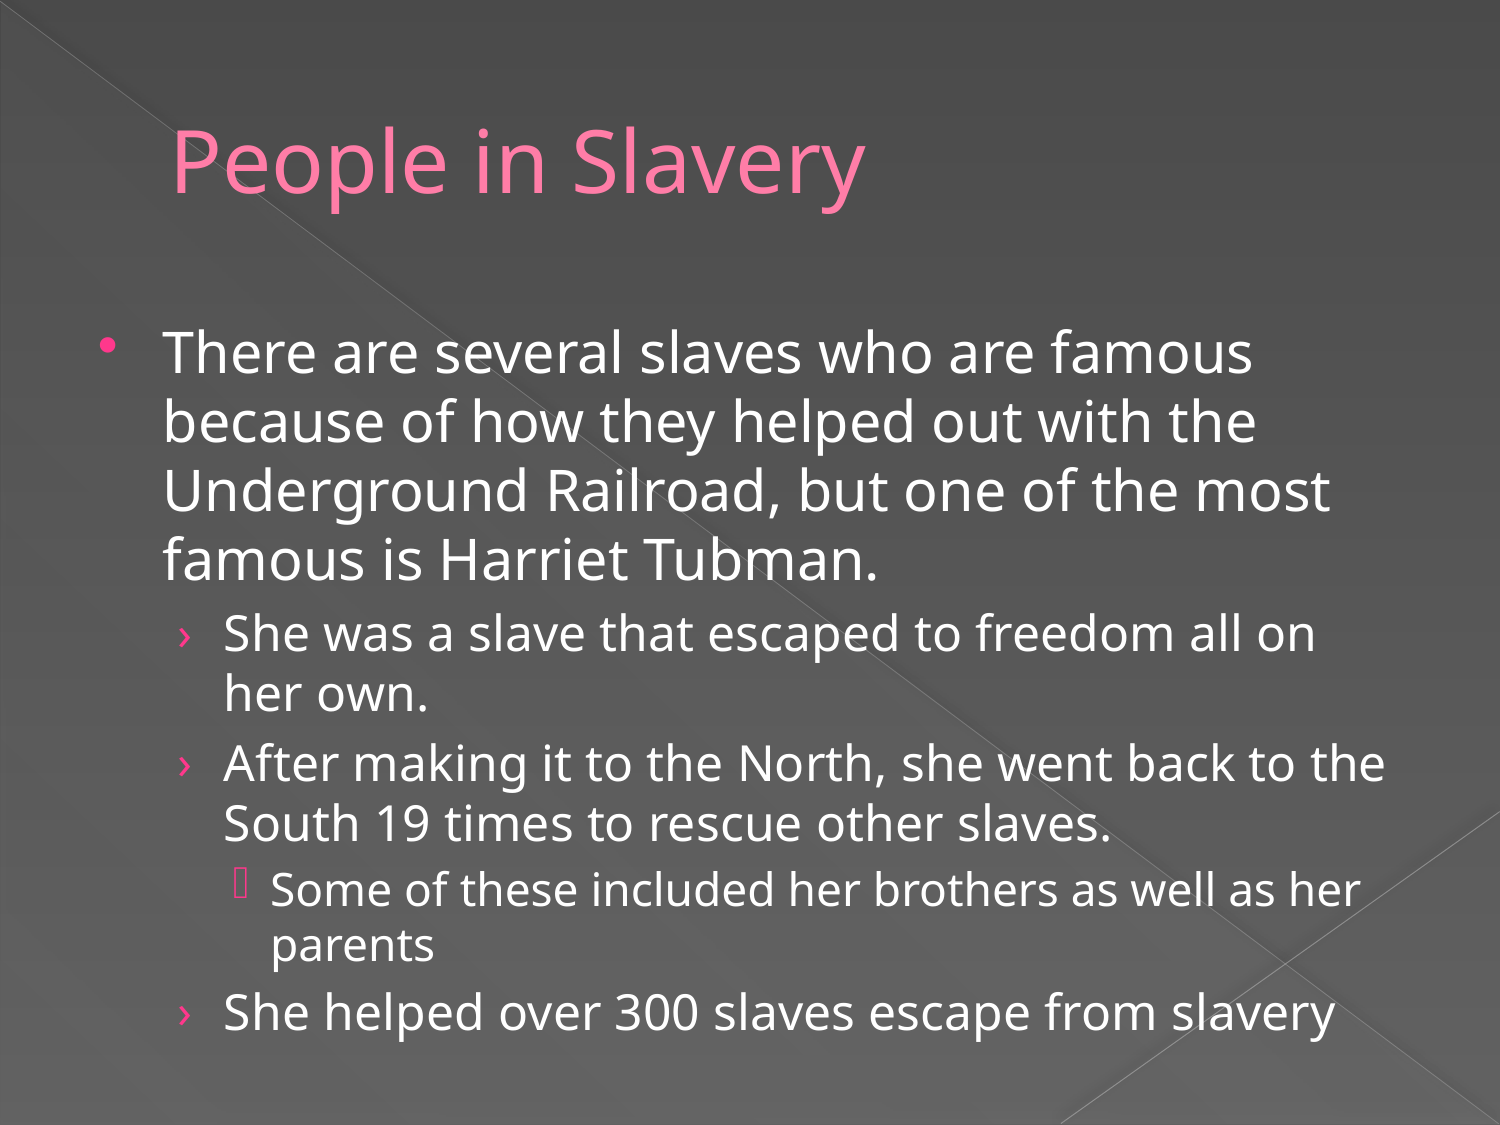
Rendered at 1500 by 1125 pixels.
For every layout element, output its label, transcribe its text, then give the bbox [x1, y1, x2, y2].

title People in Slavery [75, 43, 1425, 274]
list There are several slaves who are famous because of how they helped out with the Underground Railroad, but one of the most famous is Harriet Tubman. She was a slave that escaped to freedom all on her own. After making it to the North, she went back to the South 19 times to rescue other slaves. Some of these included her brothers as well as her parents She helped over 300 slaves escape from slavery [75, 308, 1425, 1059]
